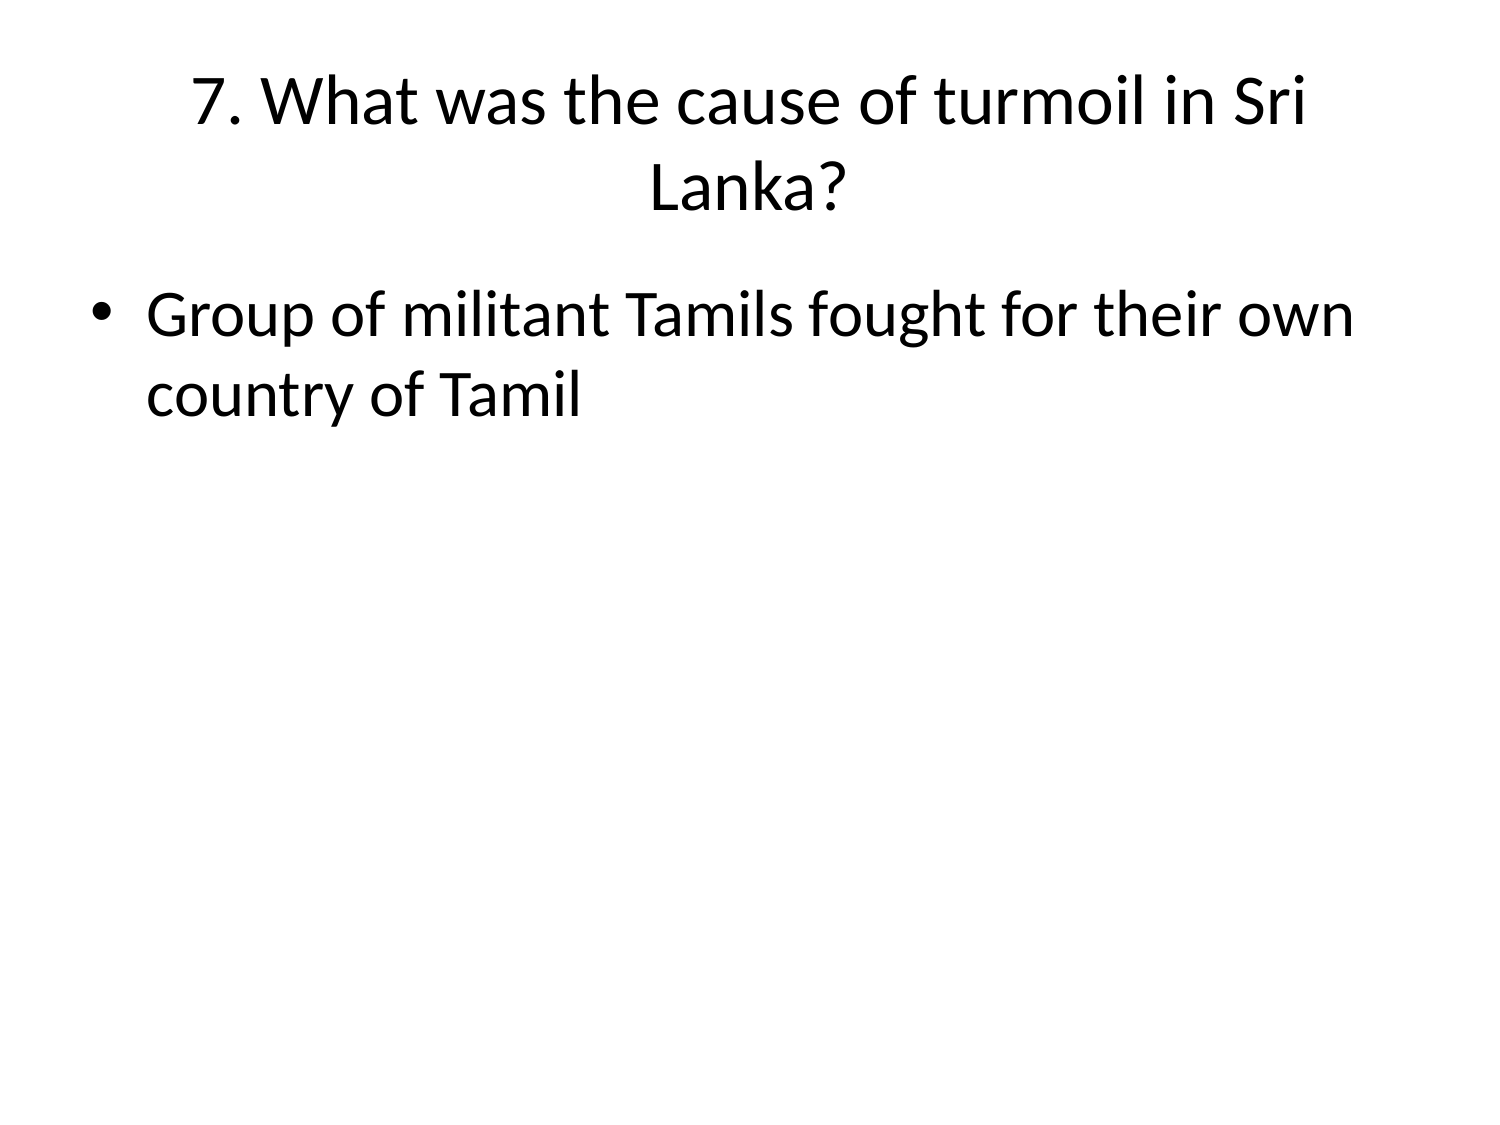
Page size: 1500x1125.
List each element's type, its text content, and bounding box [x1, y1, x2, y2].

list Group of militant Tamils fought for their own country of Tamil [75, 262, 1425, 1005]
title 7. What was the cause of turmoil in Sri Lanka? [75, 45, 1425, 233]
